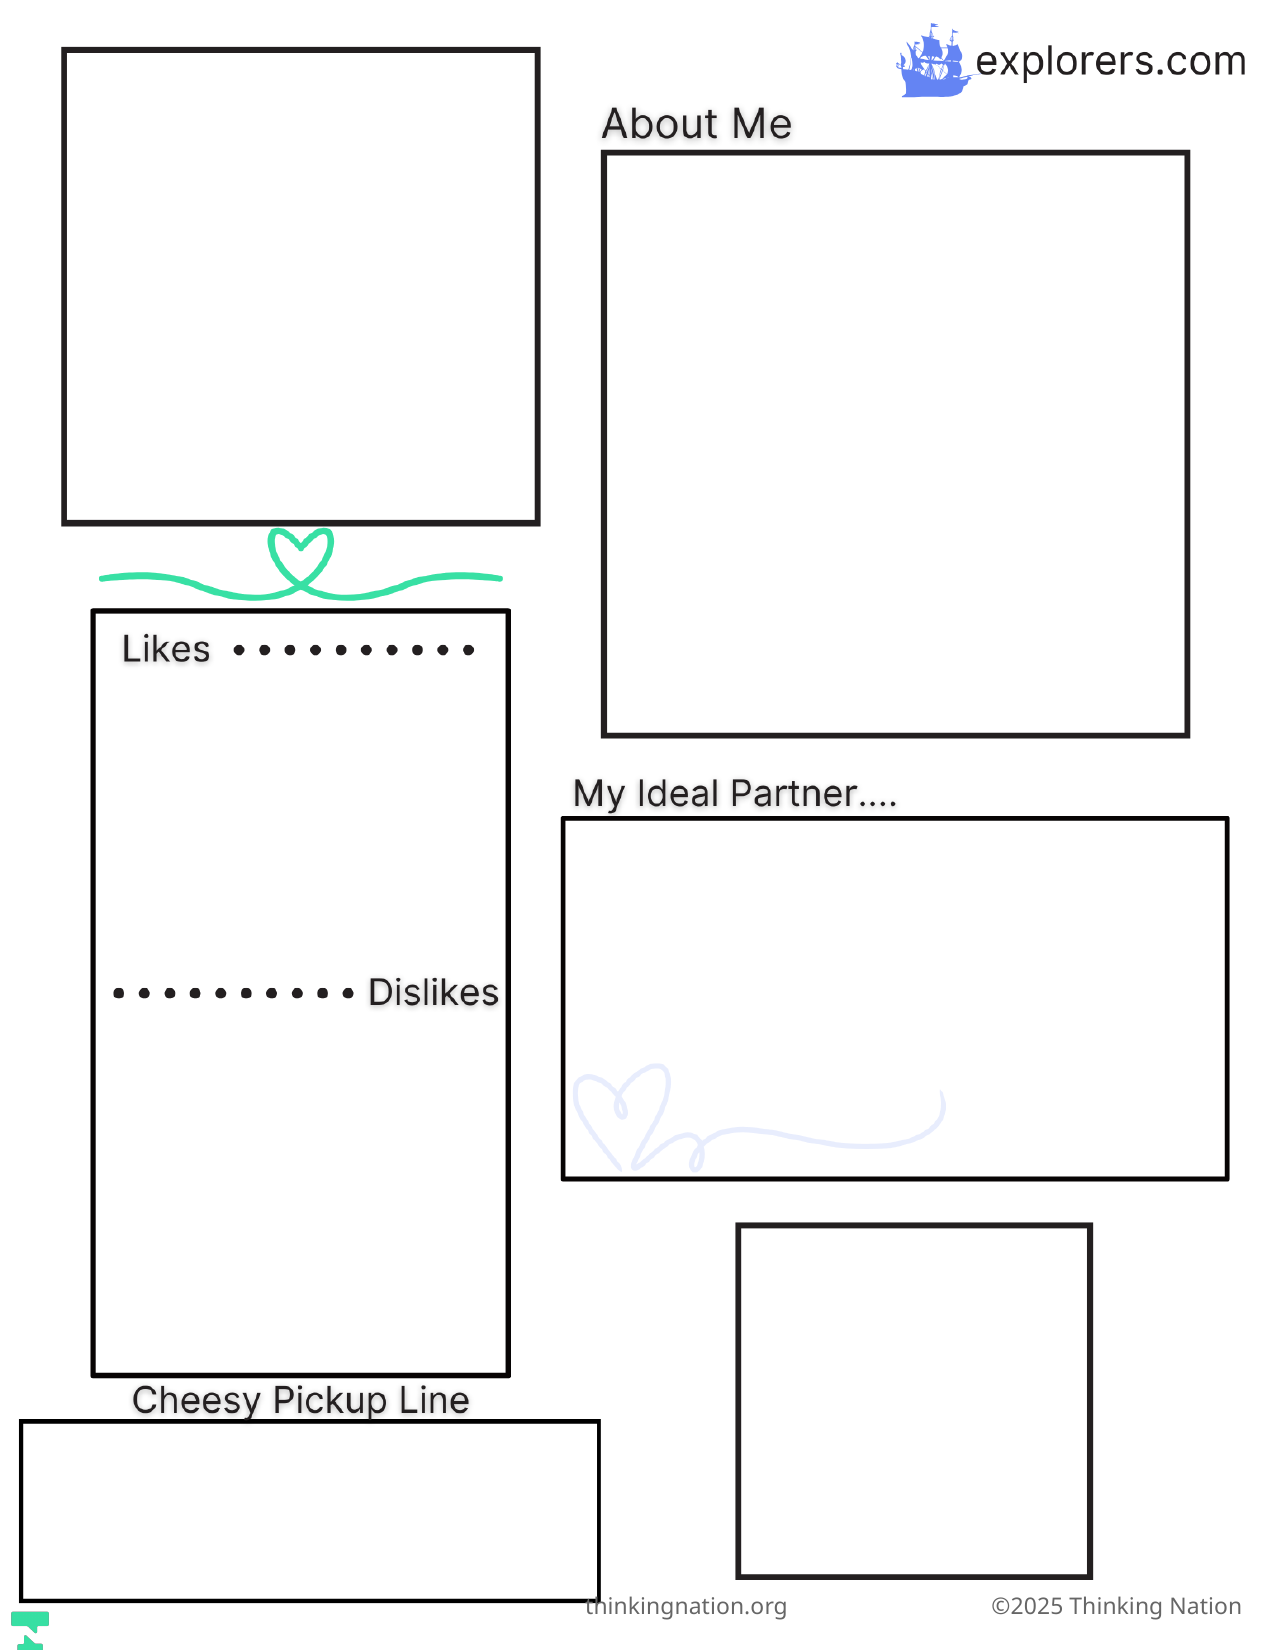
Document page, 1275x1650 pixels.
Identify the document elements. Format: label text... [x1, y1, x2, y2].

text_box thinkingnation.org [535, 1575, 838, 1627]
picture [0, 0, 1275, 1650]
text_box ©2025 Thinking Nation [956, 1575, 1259, 1627]
